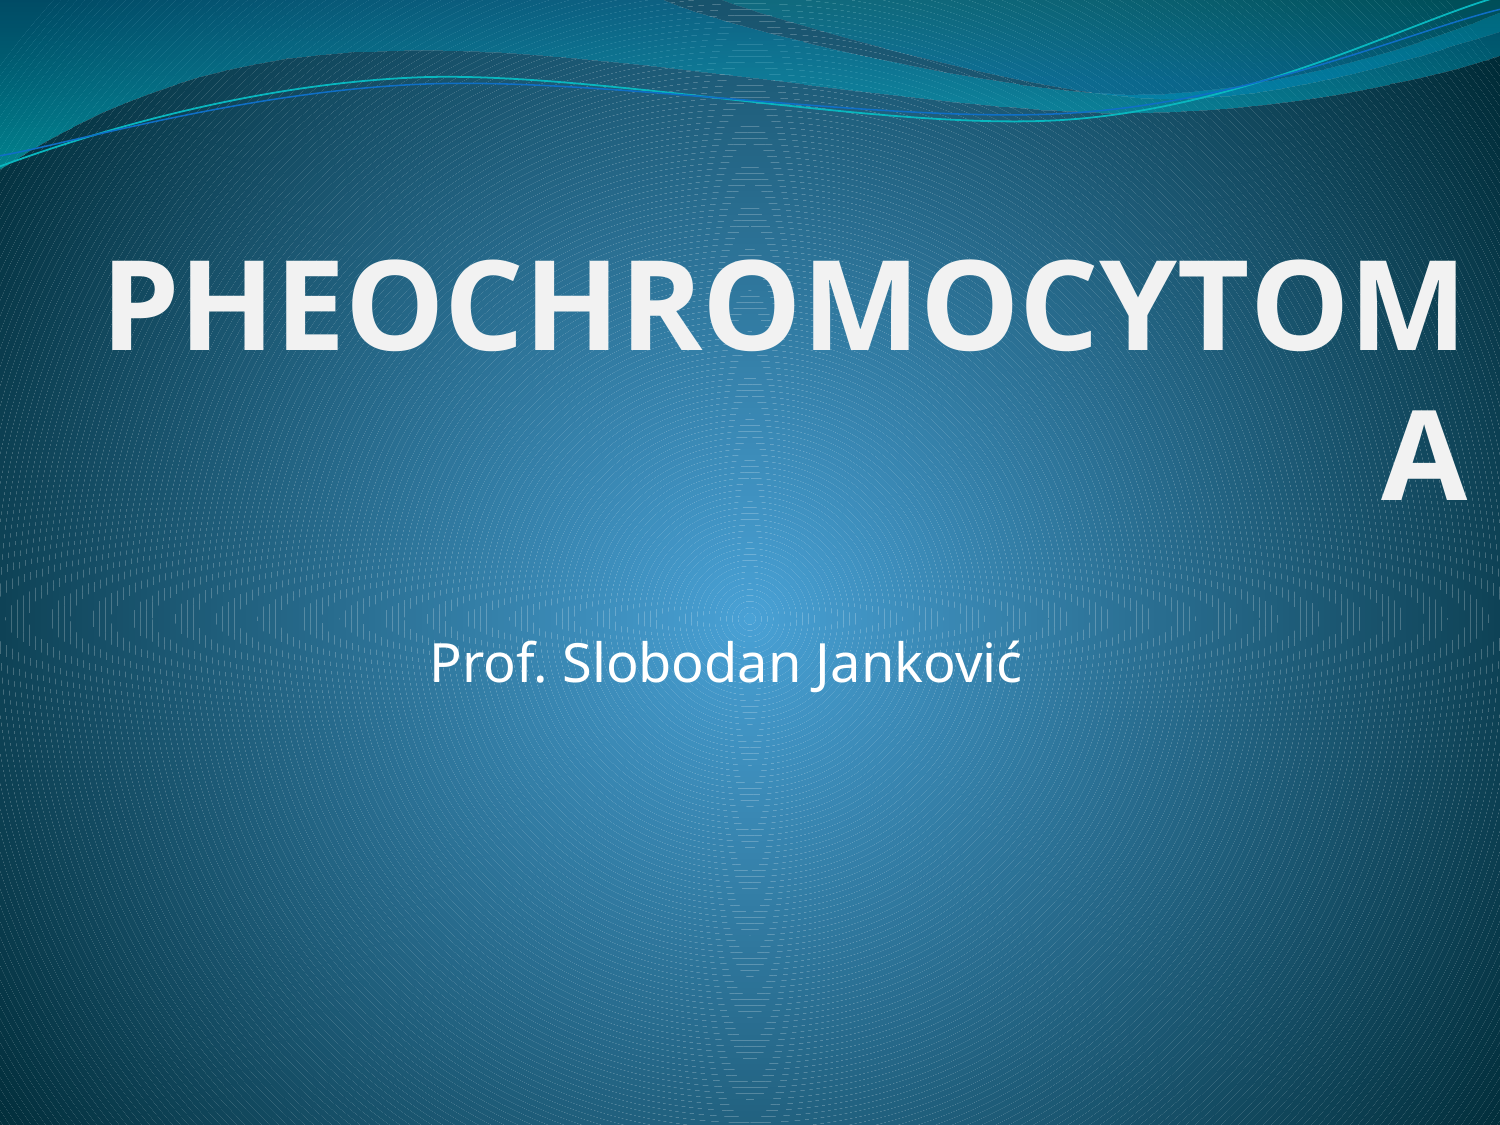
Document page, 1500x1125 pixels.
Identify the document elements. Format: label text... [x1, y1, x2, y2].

title PHEOCHROMOCYTOMA [17, 224, 1471, 525]
subtitle Prof. Slobodan Janković [87, 621, 1376, 818]
